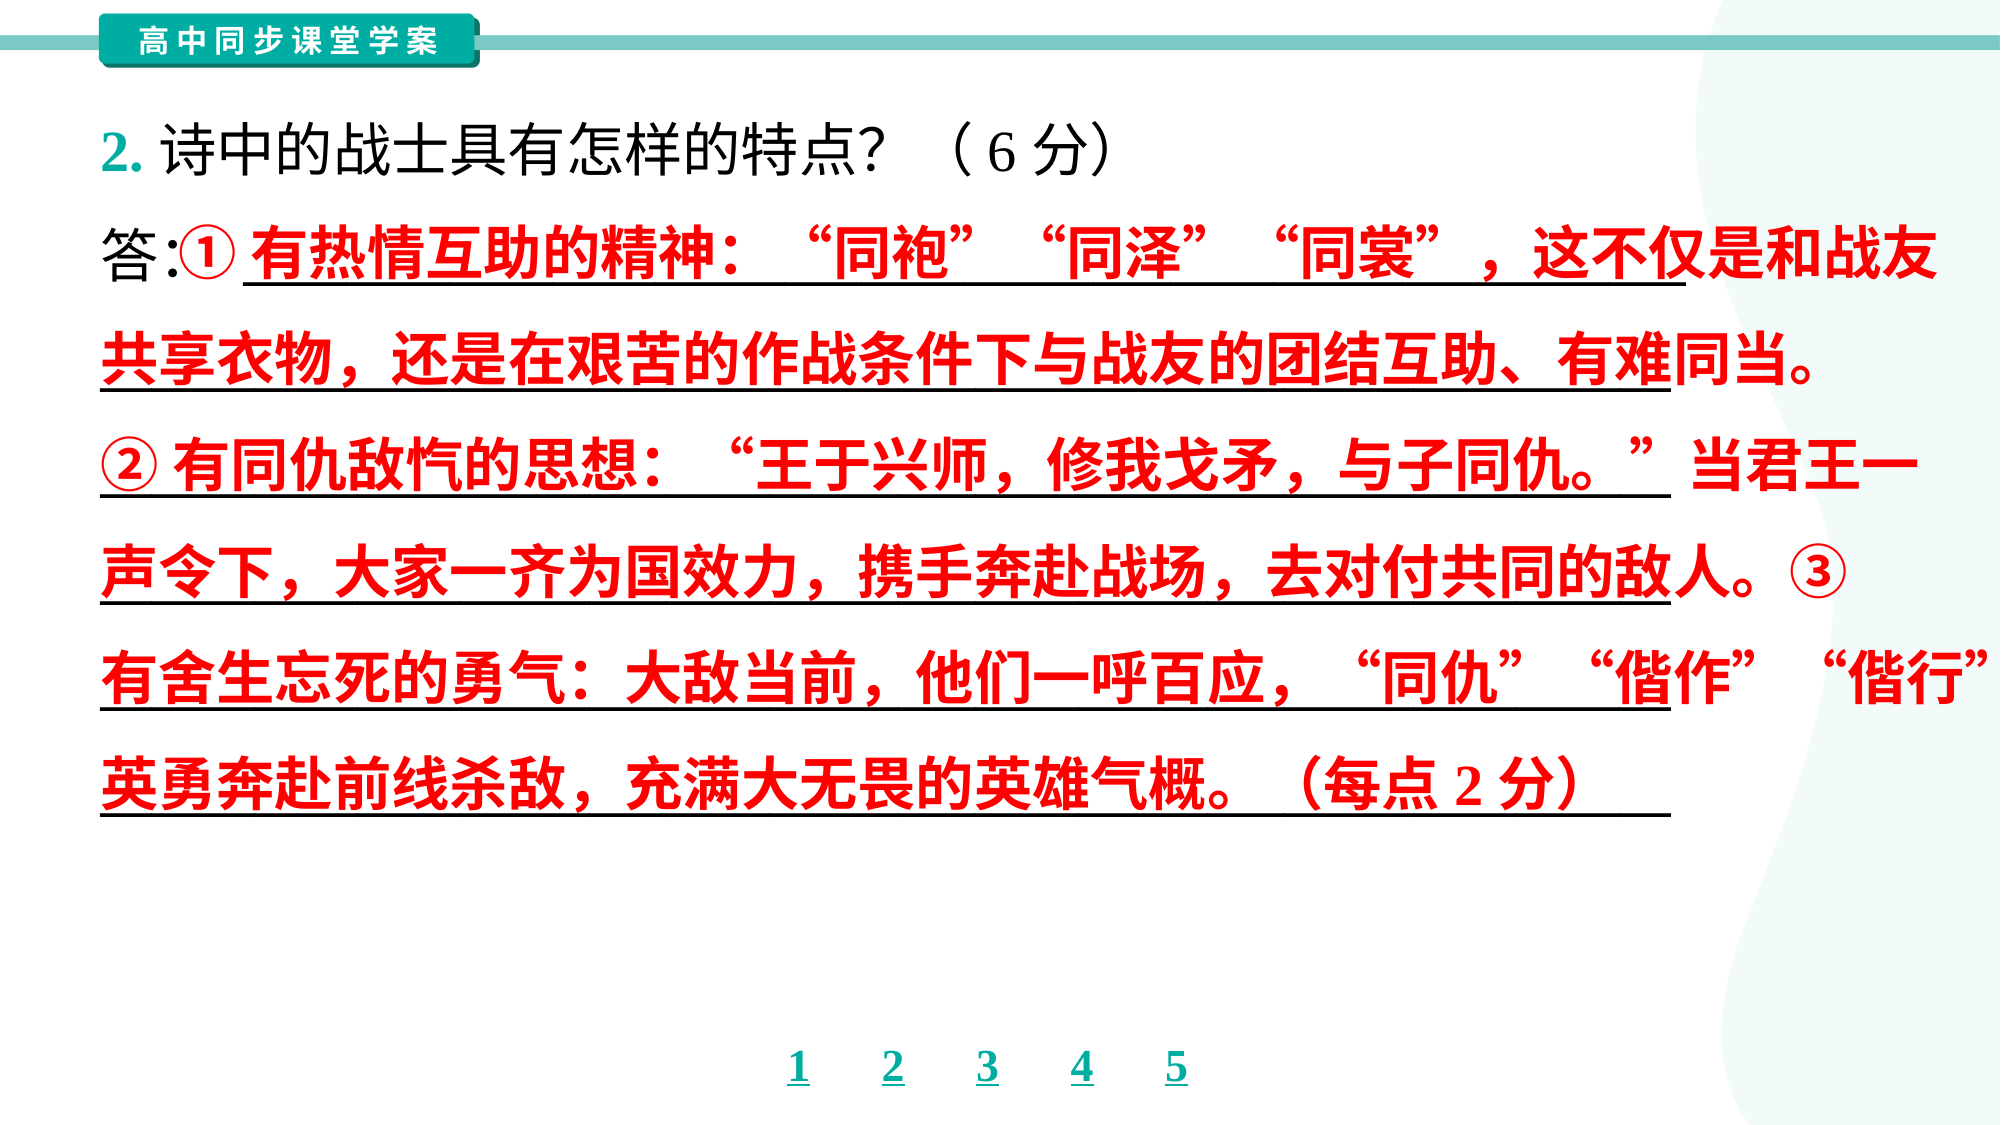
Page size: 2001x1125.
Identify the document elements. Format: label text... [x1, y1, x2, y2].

text_box ①有热情互助的精神：“同袍”“同泽”“同裳”，这不仅是和战友 共享衣物，还是在艰苦的作战条件下与战友的团结互助、有难同当。 ②有同仇敌忾的思想：“王于兴师，修我戈矛，与子同仇。”当君王一 声令下，大家一齐为国效力，携手奔赴战场，去对付共同的敌人。③ 有舍生忘死的勇气：大敌当前，他们一呼百应，“同仇”“偕作”“偕行”， 英勇奔赴前线杀敌，充满大无畏的英雄气概。（每点2分） [100, 179, 1899, 818]
picture [0, 0, 2000, 1125]
text_box 2.诗中的战士具有怎样的特点？（6分） 答： ________________________________________________________ _____________________________________________________________ _____________________________________________________________ _____________________________________________________________ _____________________________________________________________ _____________________________________________________________ [100, 76, 1899, 179]
